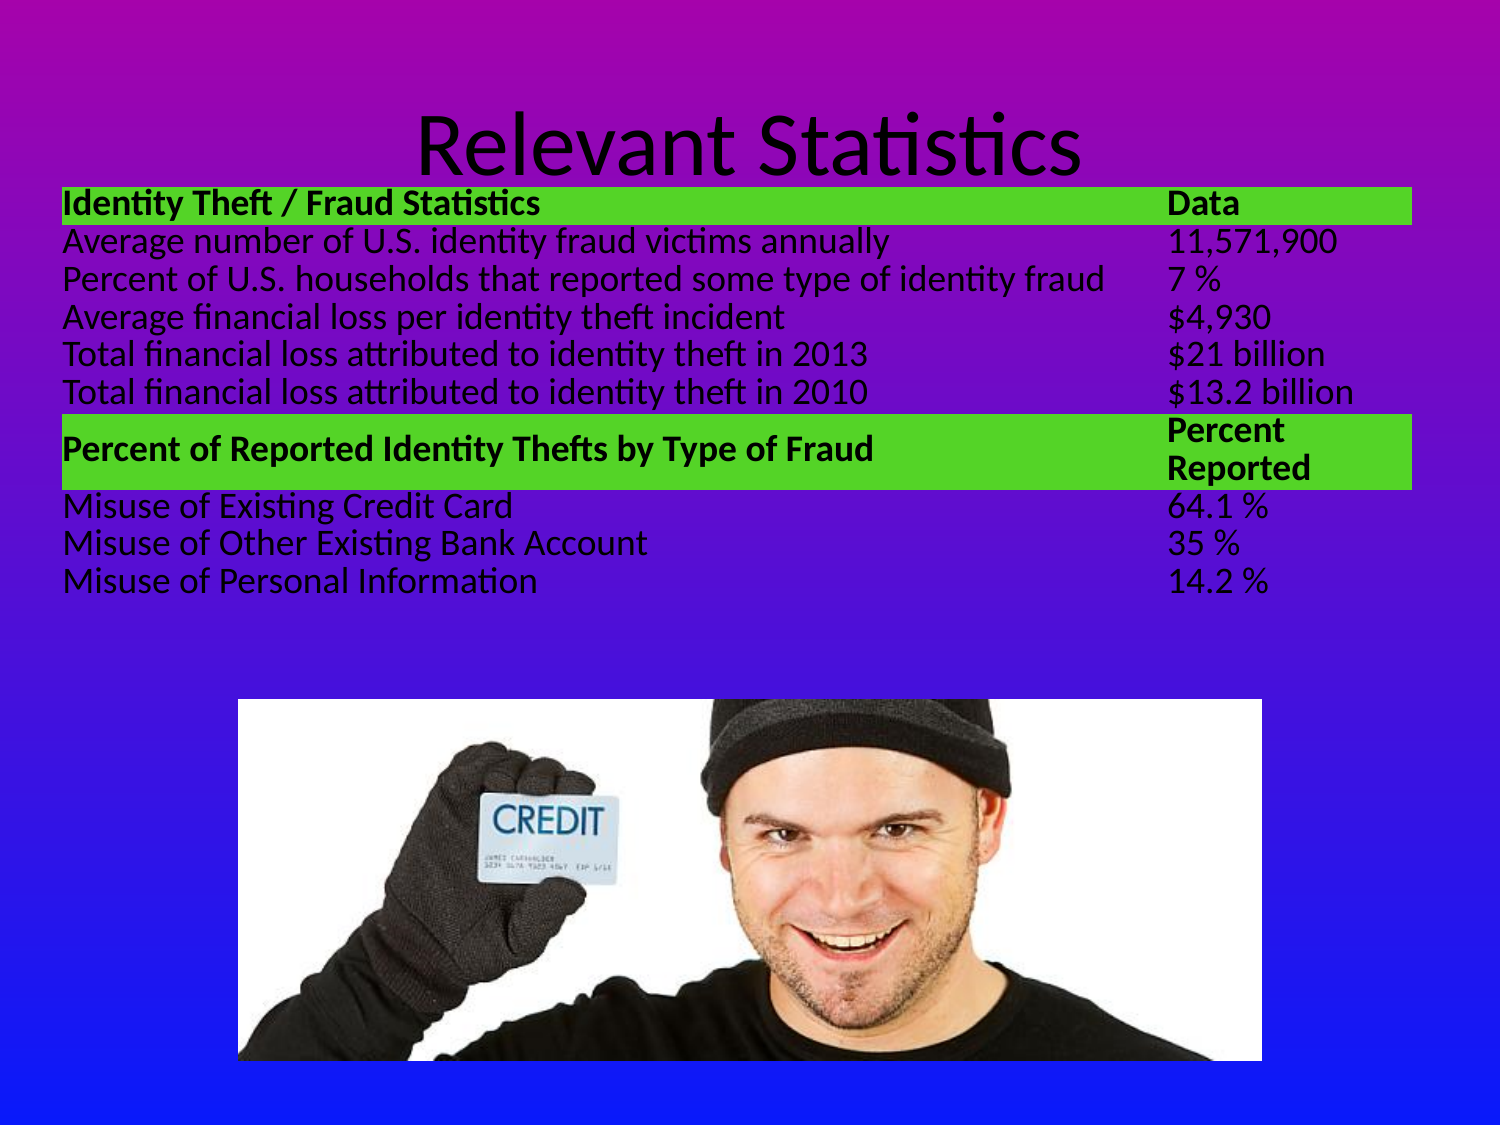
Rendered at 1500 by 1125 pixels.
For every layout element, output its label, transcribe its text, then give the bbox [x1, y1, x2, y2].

table_cell 35 % [1167, 528, 1412, 565]
table_cell Total financial loss attributed to identity theft in 2013 [62, 339, 1167, 376]
title Relevant Statistics [75, 45, 1425, 233]
picture [237, 699, 1262, 1062]
table_cell Percent of U.S. households that reported some type of identity fraud [62, 263, 1167, 301]
table_cell Percent Reported [1167, 414, 1412, 490]
table_cell 14.2 % [1167, 565, 1412, 603]
table_cell Percent of Reported Identity Thefts by Type of Fraud [62, 414, 1167, 490]
table_cell Misuse of Existing Credit Card [62, 490, 1167, 528]
table_cell Average financial loss per identity theft incident [62, 301, 1167, 339]
table_cell 11,571,900 [1167, 225, 1412, 263]
table_header Data [1167, 187, 1412, 225]
table_cell Total financial loss attributed to identity theft in 2010 [62, 376, 1167, 414]
table_cell 64.1 % [1167, 490, 1412, 528]
table_cell Misuse of Personal Information [62, 565, 1167, 603]
table_cell Average number of U.S. identity fraud victims annually [62, 225, 1167, 263]
table_header Identity Theft / Fraud Statistics [62, 187, 1167, 225]
table_cell $21 billion [1167, 339, 1412, 376]
table_cell $13.2 billion [1167, 376, 1412, 414]
table_cell 7 % [1167, 263, 1412, 301]
table_cell Misuse of Other Existing Bank Account [62, 528, 1167, 565]
table_cell $4,930 [1167, 301, 1412, 339]
